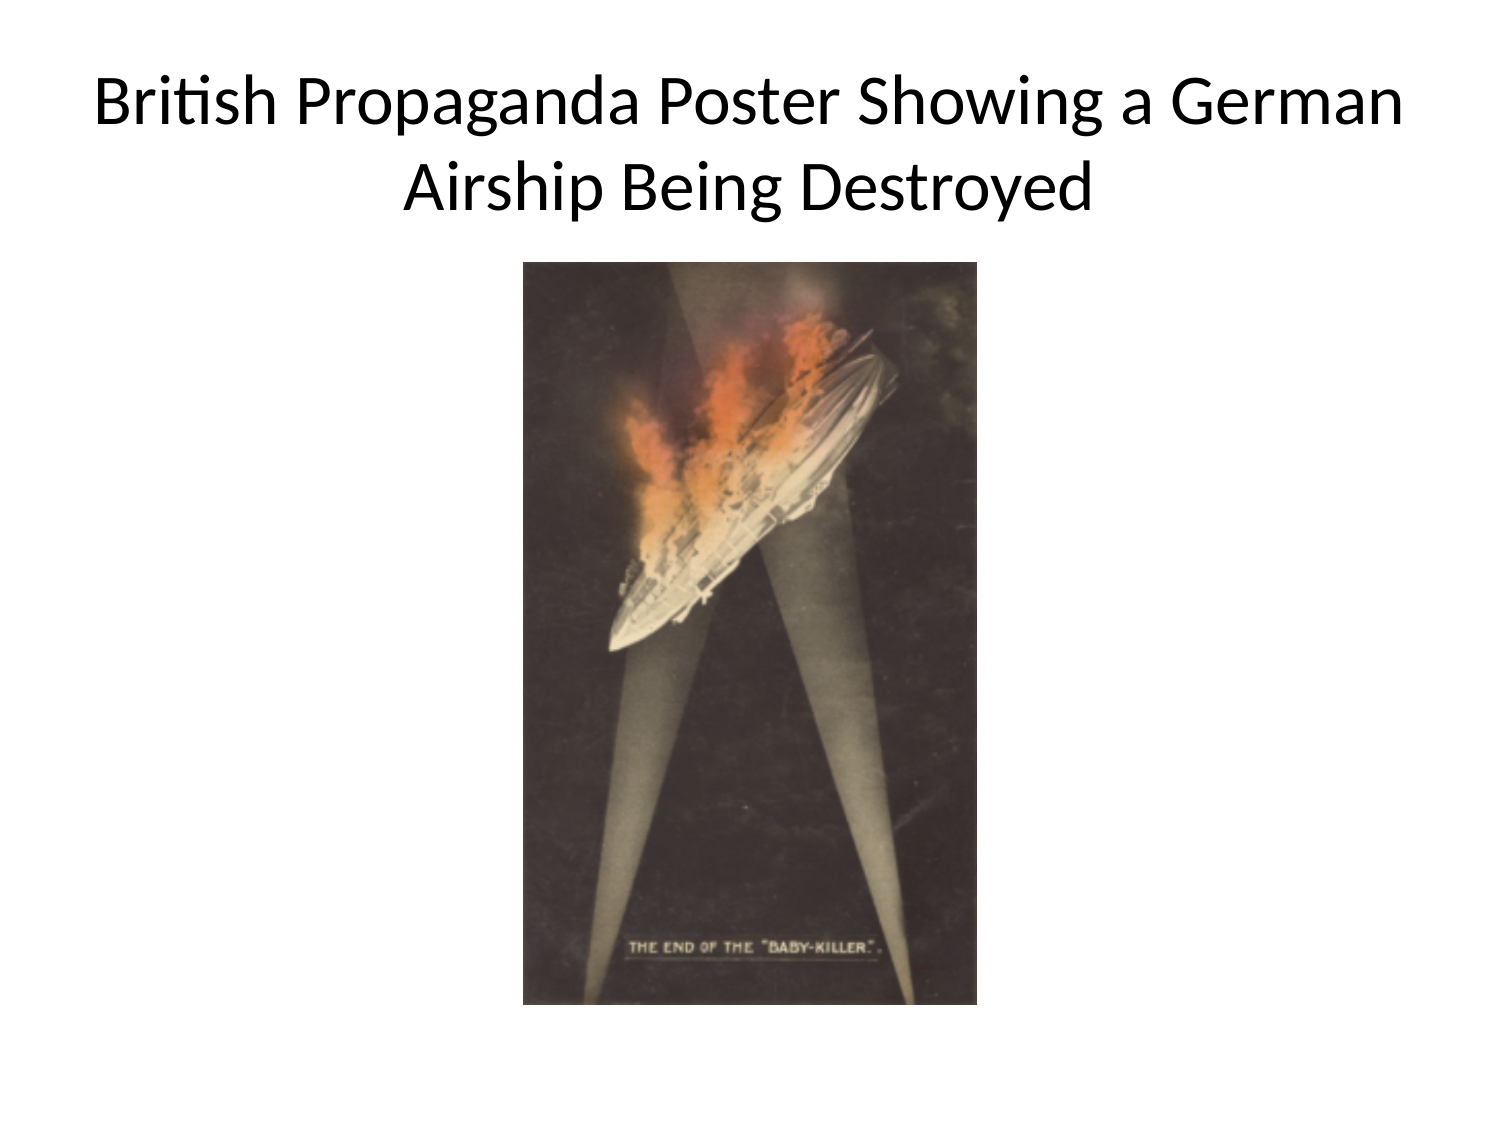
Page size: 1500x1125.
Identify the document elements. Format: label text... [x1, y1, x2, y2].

title British Propaganda Poster Showing a German Airship Being Destroyed [75, 45, 1425, 233]
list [74, 262, 1426, 1006]
